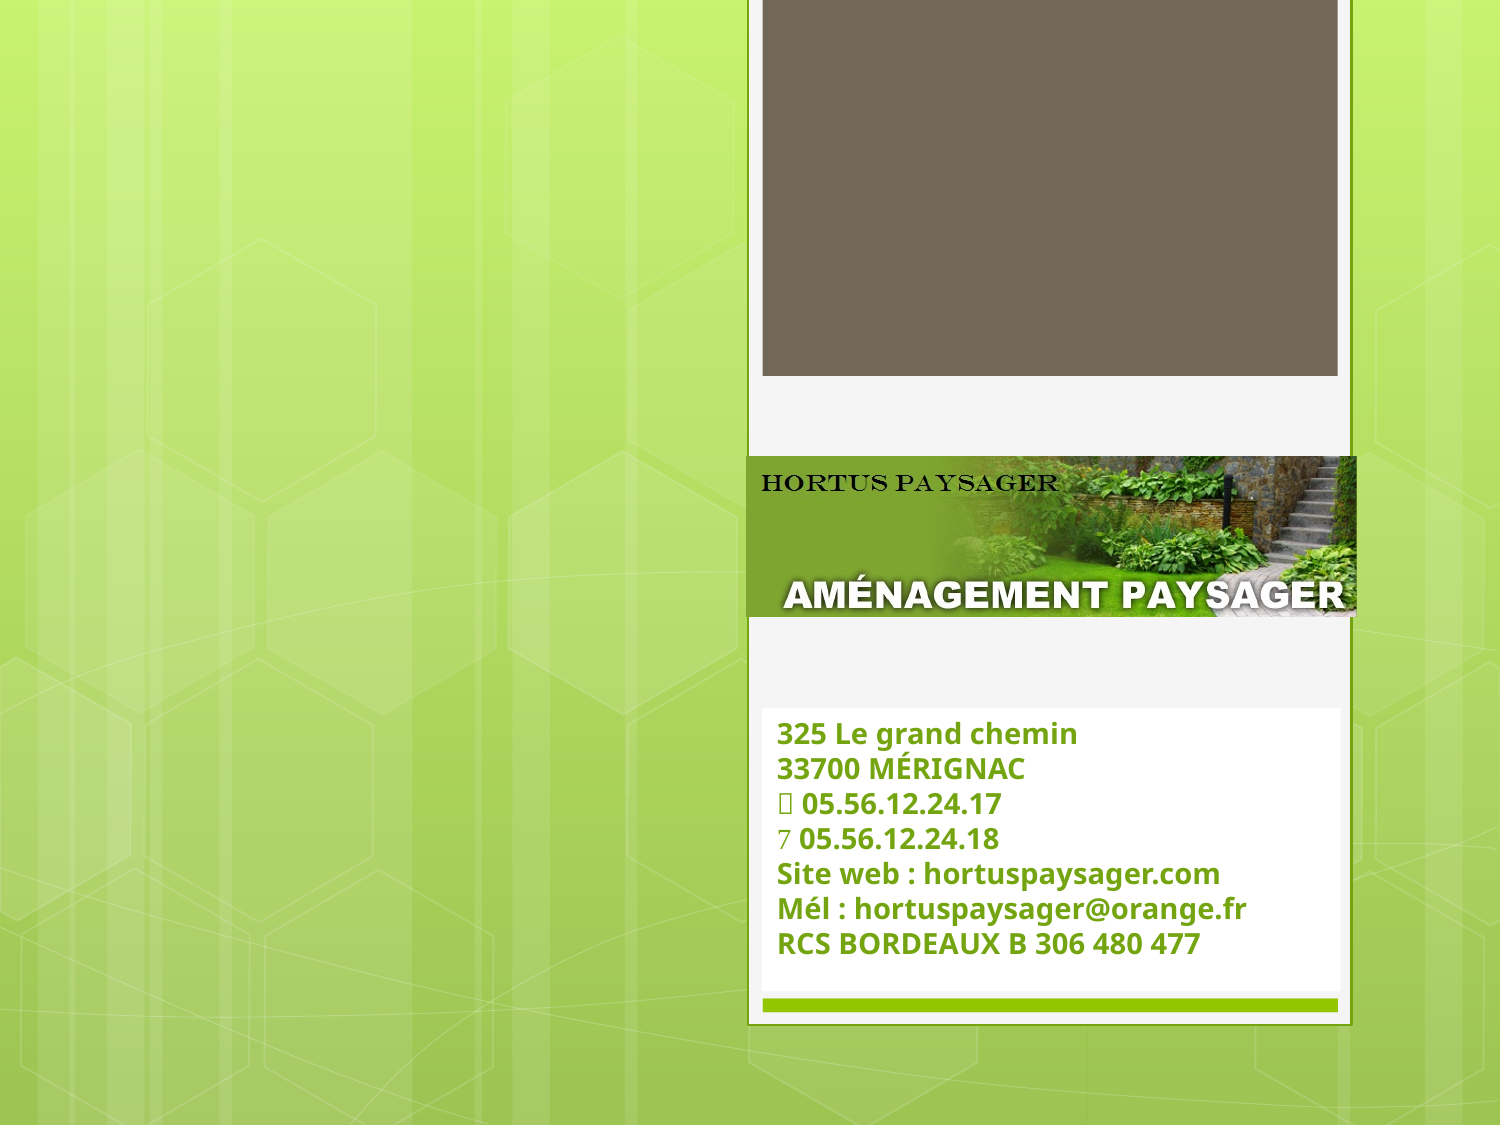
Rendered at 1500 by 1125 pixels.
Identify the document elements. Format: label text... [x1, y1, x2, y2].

picture [746, 455, 1357, 617]
text_box 325 Le grand chemin 33700 MÉRIGNAC  05.56.12.24.17  05.56.12.24.18 Site web : hortuspaysager.com Mél : hortuspaysager@orange.fr RCS BORDEAUX B 306 480 477 [761, 708, 1341, 992]
